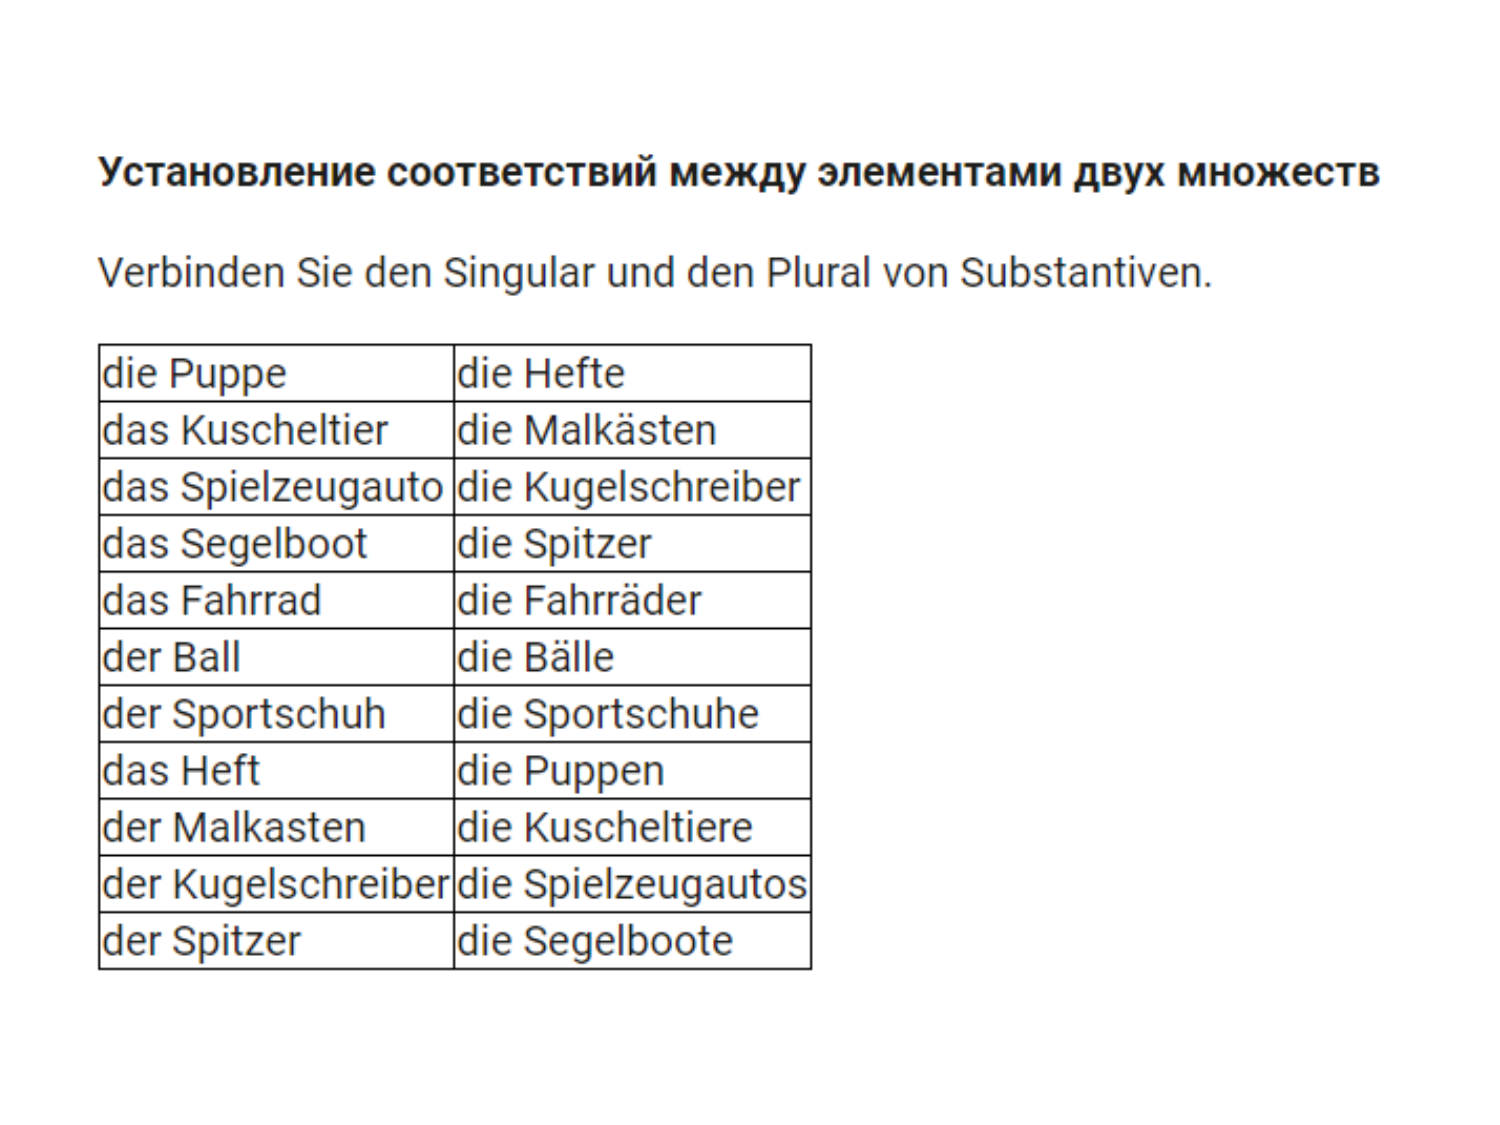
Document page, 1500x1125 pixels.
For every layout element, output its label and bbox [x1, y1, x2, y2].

list [0, 113, 1468, 1000]
